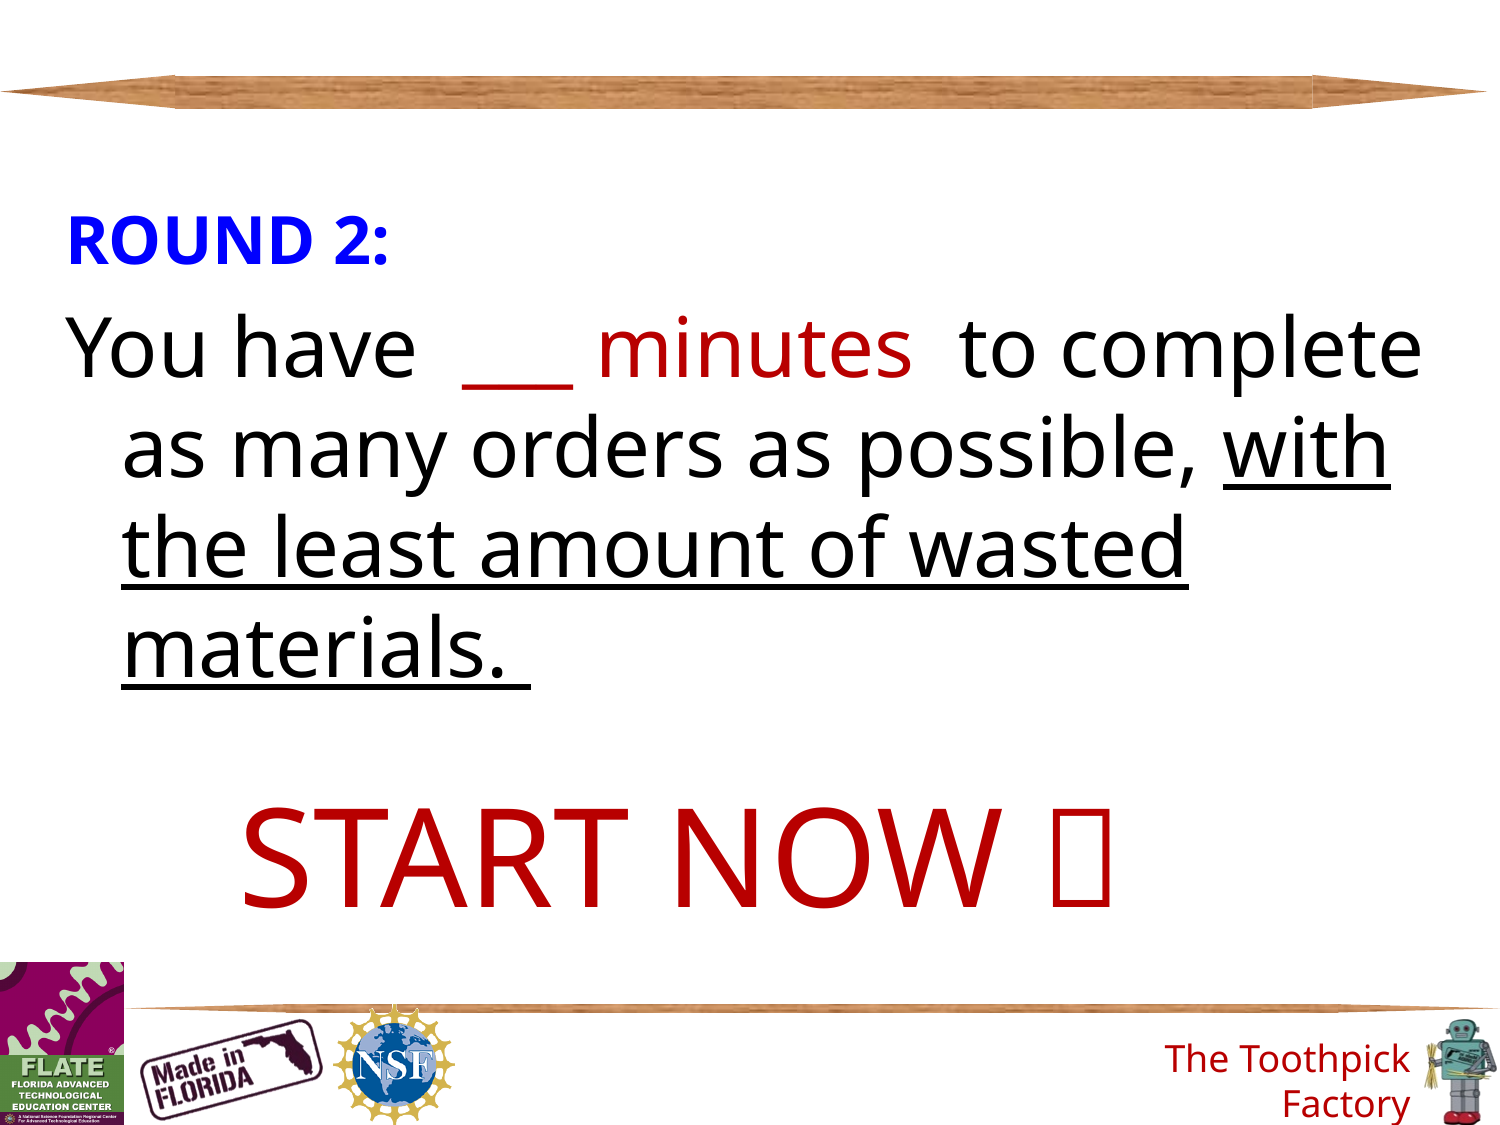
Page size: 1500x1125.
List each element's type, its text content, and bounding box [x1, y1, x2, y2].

list ROUND 2: You have ___ minutes to complete as many orders as possible, with the least amount of wasted materials. [50, 149, 1475, 1030]
picture [0, 74, 1488, 109]
text_box START NOW  [223, 762, 1138, 943]
picture [125, 1030, 455, 1125]
picture [0, 962, 124, 1125]
picture [1424, 1015, 1500, 1125]
